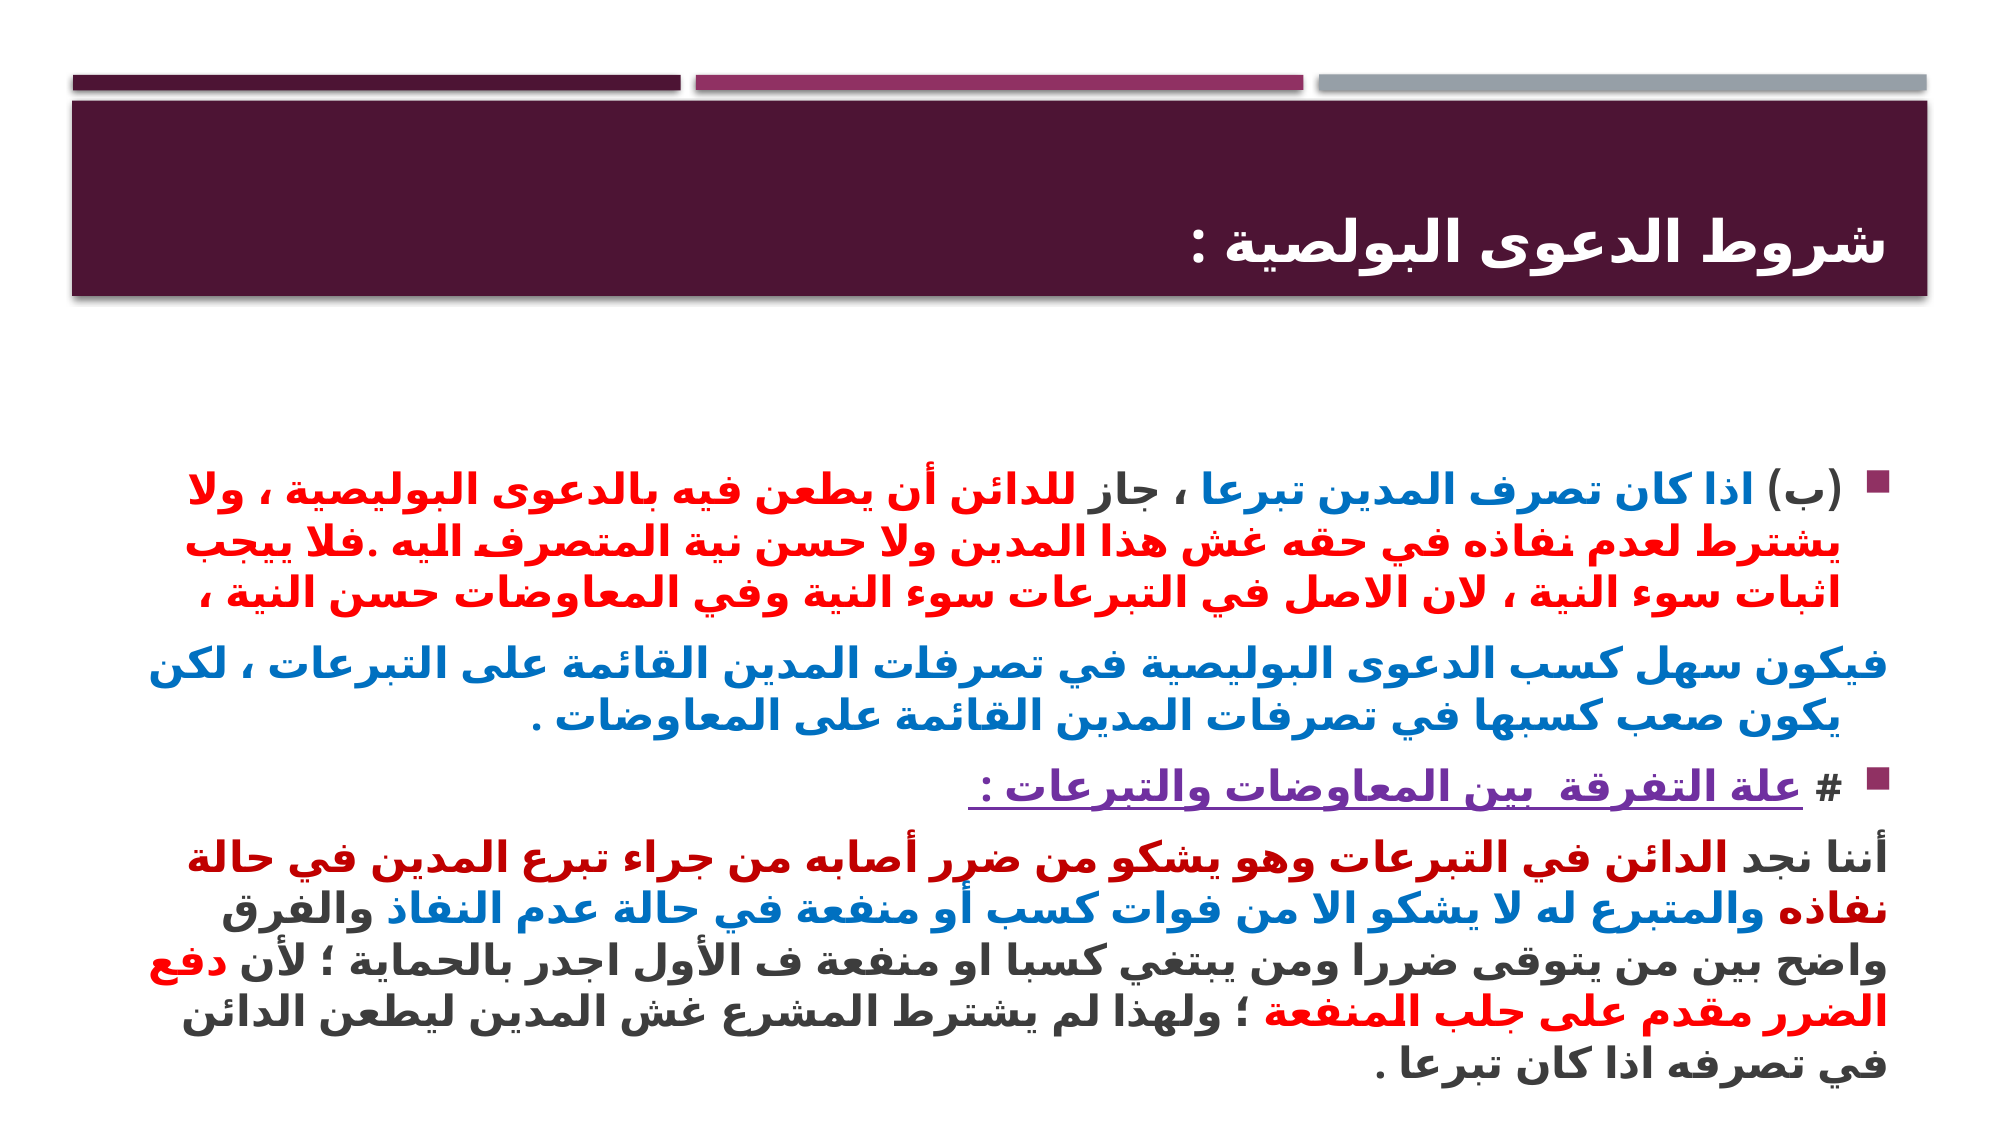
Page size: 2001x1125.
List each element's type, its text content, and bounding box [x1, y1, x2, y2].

list (ب) اذا كان تصرف المدين تبرعا ، جاز للدائن أن يطعن فيه بالدعوى البوليصية ، ولا يشترط لعدم نفاذه في حقه غش هذا المدين ولا حسن نية المتصرف اليه .فلا ييجب اثبات سوء النية ، لان الاصل في التبرعات سوء النية وفي المعاوضات حسن النية ، فيكون سهل كسب الدعوى البوليصية في تصرفات المدين القائمة على التبرعات ، لكن يكون صعب كسبها في تصرفات المدين القائمة على المعاوضات . # علة التفرقة بين المعاوضات والتبرعات : أننا نجد الدائن في التبرعات وهو يشكو من ضرر أصابه من جراء تبرع المدين في حالة نفاذه والمتبرع له لا يشكو الا من فوات كسب أو منفعة في حالة عدم النفاذ والفرق واضح بين من يتوقى ضررا ومن يبتغي كسبا او منفعة ف الأول اجدر بالحماية ؛ لأن دفع الضرر مقدم على جلب المنفعة ؛ ولهذا لم يشترط المشرع غش المدين ليطعن الدائن في تصرفه اذا كان تبرعا . [95, 312, 1905, 1100]
title شروط الدعوى البولصية : [95, 115, 1905, 282]
